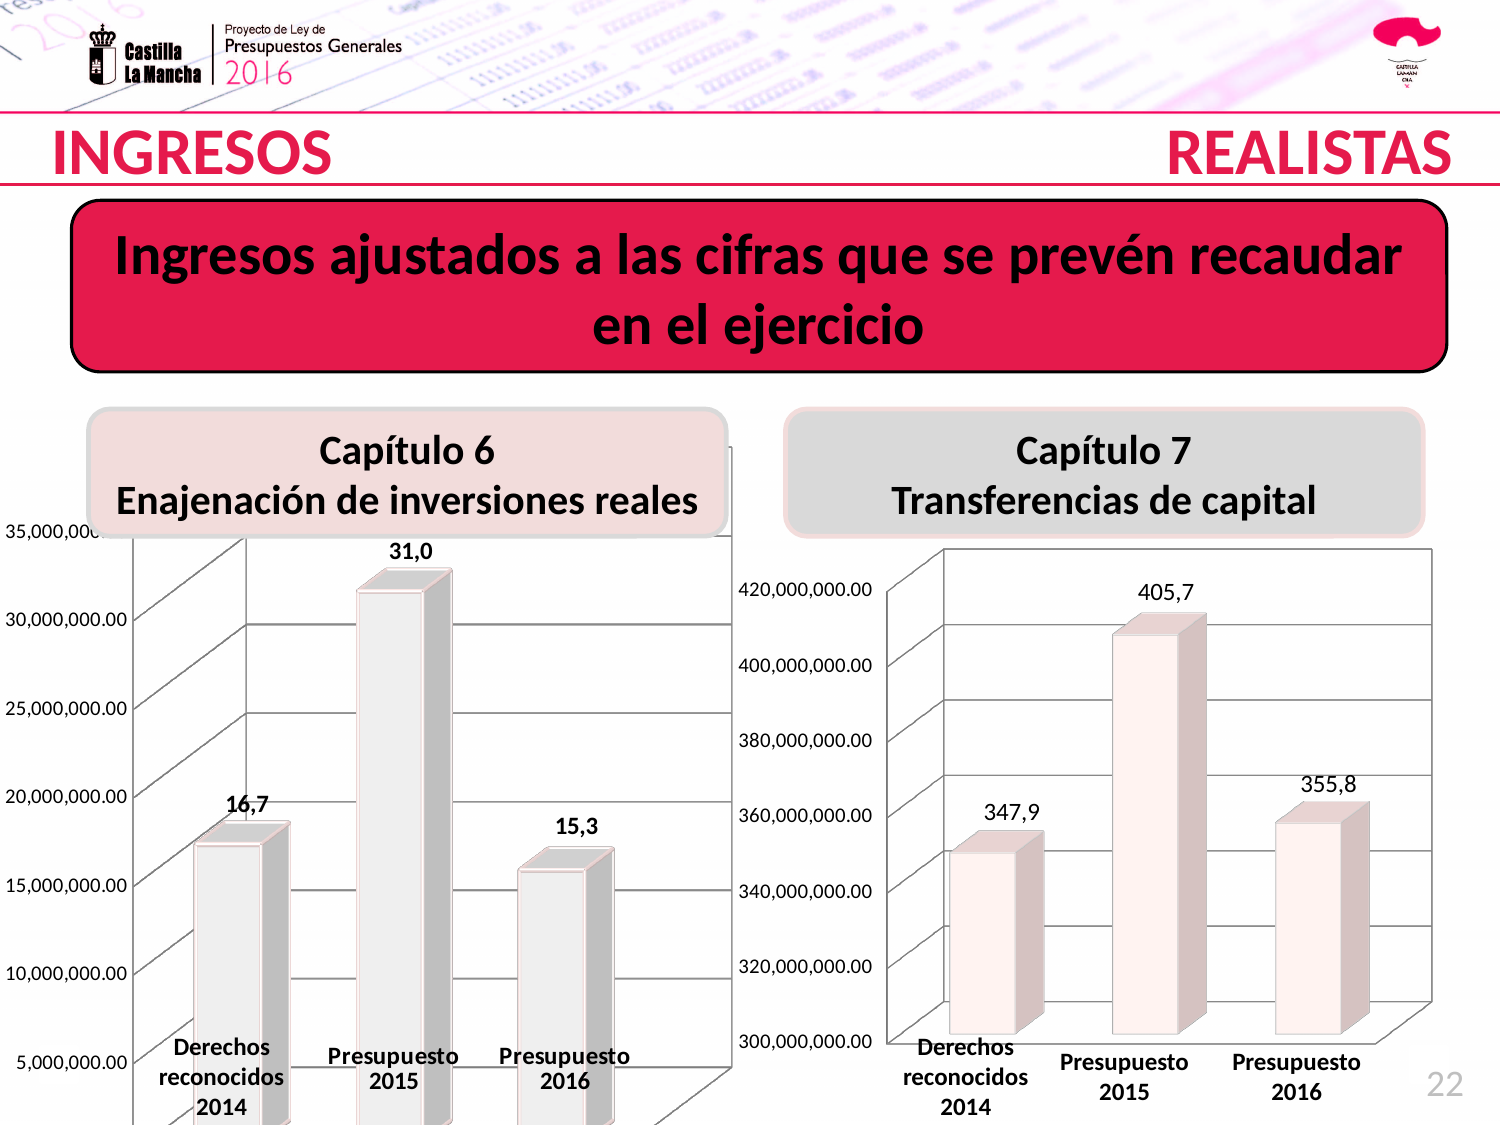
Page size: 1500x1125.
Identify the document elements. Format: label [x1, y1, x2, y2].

picture [0, 185, 1500, 1121]
chart [4, 420, 1448, 1125]
picture [0, 0, 1500, 184]
